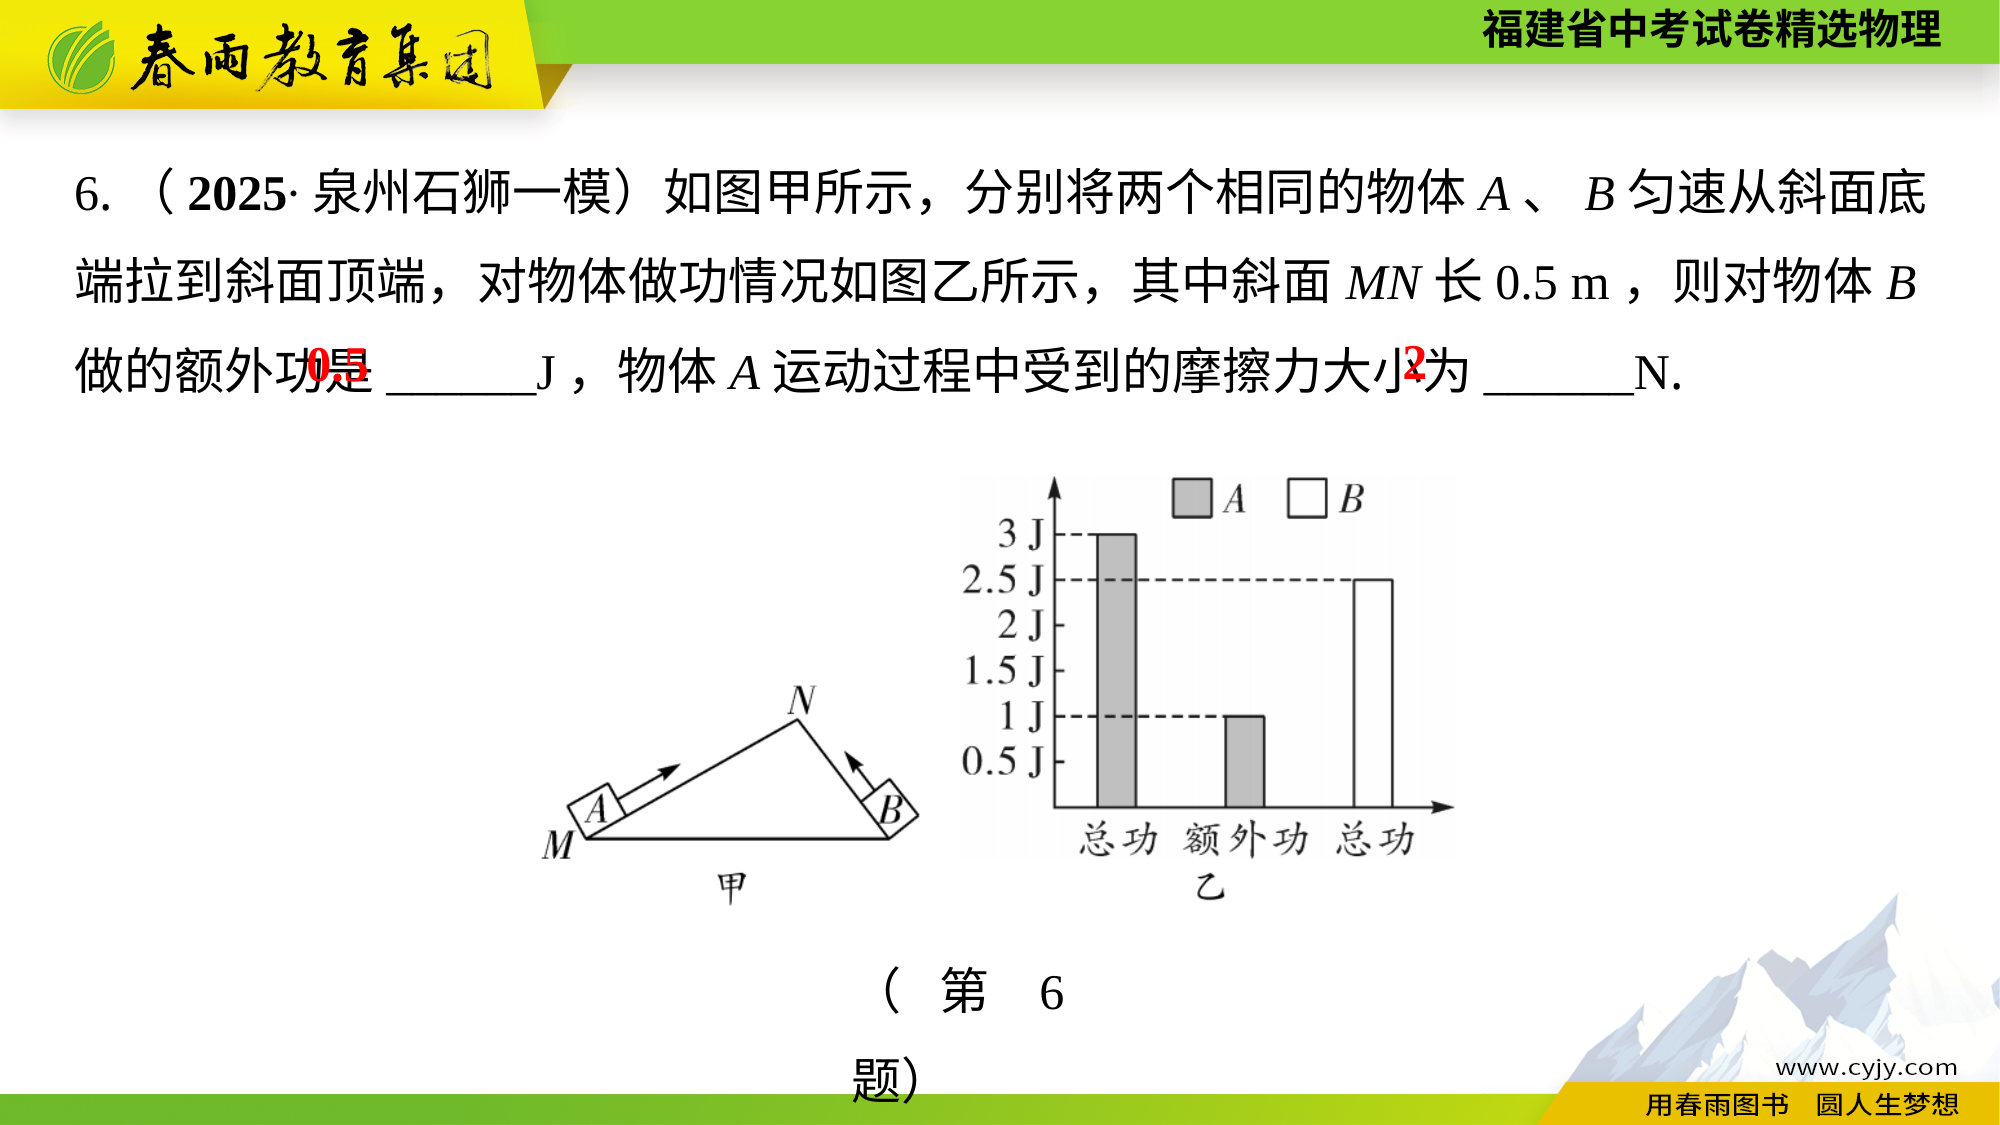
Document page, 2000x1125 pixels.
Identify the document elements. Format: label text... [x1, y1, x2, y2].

text_box （第6题） [836, 925, 1092, 1028]
text_box 0.5 [291, 323, 384, 399]
picture [0, 0, 2000, 1125]
list 6.（2025∙泉州石狮一模）如图甲所示，分别将两个相同的物体A、B匀速从斜面底端拉到斜面顶端，对物体做功情况如图乙所示，其中斜面MN长0.5 m，则对物体B做的额外功是______J，物体A运动过程中受到的摩擦力大小为______N. [59, 122, 1944, 411]
text_box 2 [1325, 322, 1443, 397]
